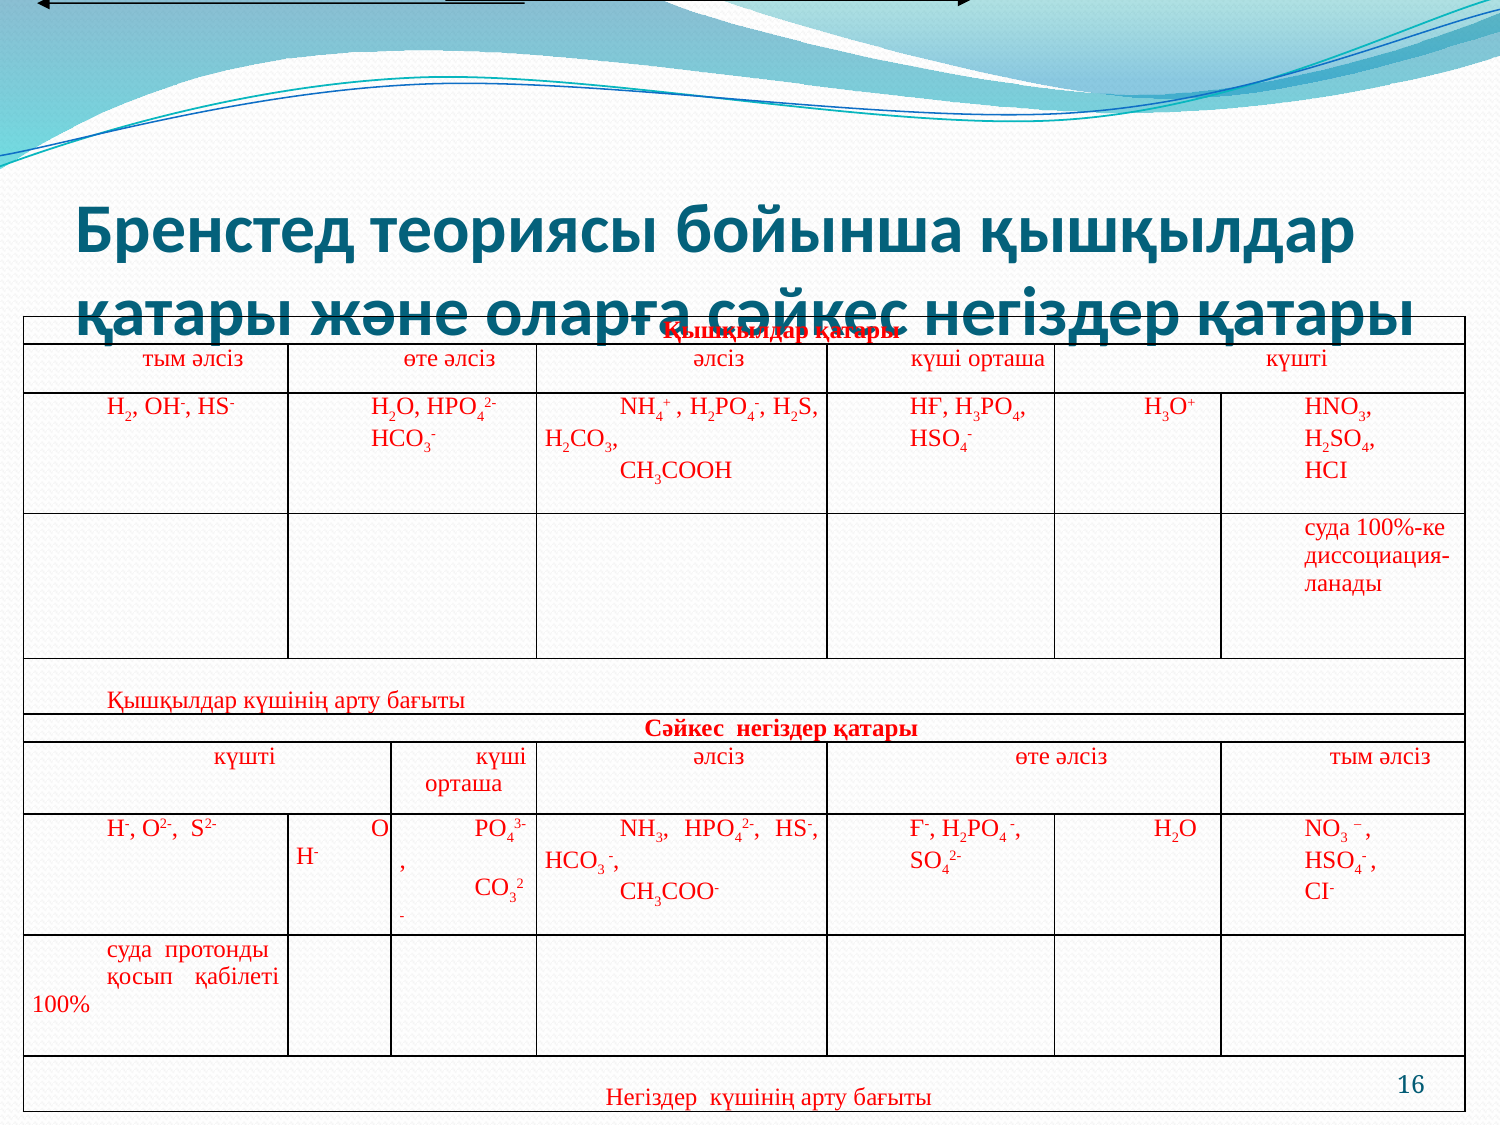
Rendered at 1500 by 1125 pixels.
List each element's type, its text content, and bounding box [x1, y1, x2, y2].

text_box [37, 0, 525, 10]
table_cell [537, 936, 826, 1055]
table_cell суда 100%-ке диссоциация- ланады [1222, 514, 1464, 658]
table_cell Негіздер күшінің арту бағыты [24, 1057, 1464, 1111]
table_cell [828, 936, 1054, 1055]
table_cell Н-, О2-, S2- [24, 815, 287, 934]
text_box [445, 0, 971, 7]
table_cell РО43-, СО32- [392, 815, 536, 934]
table_cell күші орташа [828, 345, 1054, 392]
table_cell ОН- [289, 815, 390, 934]
table_header Қышқылдар қатары [24, 317, 1464, 343]
title Бренстед теориясы бойынша қышқылдар қатары және оларға сәйкес негіздер қатары [74, 115, 1438, 316]
table_cell өте әлсіз [289, 345, 536, 392]
table_cell [392, 936, 536, 1055]
table_cell [289, 514, 536, 658]
table_cell Н2О [1055, 815, 1220, 934]
table_cell Ғ-, Н2РО4 -, SО42- [828, 815, 1054, 934]
table_cell Н2, ОН-, НS- [24, 394, 287, 513]
table_cell [1222, 936, 1464, 1055]
table_cell Сәйкес негіздер қатары [24, 715, 1464, 741]
table_cell әлсіз [537, 743, 826, 813]
table_cell [1055, 936, 1220, 1055]
table_cell [537, 514, 826, 658]
table_cell NН4+ , Н2РО4-, Н2S, Н2СО3, СН3СООН [537, 394, 826, 513]
table_cell күшті [1055, 345, 1464, 392]
table_cell Н3О+ [1055, 394, 1220, 513]
table_cell NО3 – , НSО4- , СІ- [1222, 815, 1464, 934]
table_cell [1055, 514, 1220, 658]
table_cell Н2О, НРО42- НСО3- [289, 394, 536, 513]
table_cell әлсіз [537, 345, 826, 392]
table_cell НNО3, Н2SО4, НСІ [1222, 394, 1464, 513]
table_cell [24, 514, 287, 658]
table_cell тым әлсіз [24, 345, 287, 392]
table_cell [828, 514, 1054, 658]
table_cell тым әлсіз [1222, 743, 1464, 813]
table_cell NН3, НРО42-, НS-, НСО3 -, СН3СОО- [537, 815, 826, 934]
table_cell НҒ, Н3РО4, НSО4- [828, 394, 1054, 513]
table_cell суда протонды қосып қабілеті 100% [24, 936, 287, 1055]
table_cell Қышқылдар күшінің арту бағыты [24, 659, 1464, 713]
table_cell [289, 936, 390, 1055]
table_cell күшті [24, 743, 390, 813]
table_cell күші орташа [392, 743, 536, 813]
table_cell өте әлсіз [828, 743, 1220, 813]
